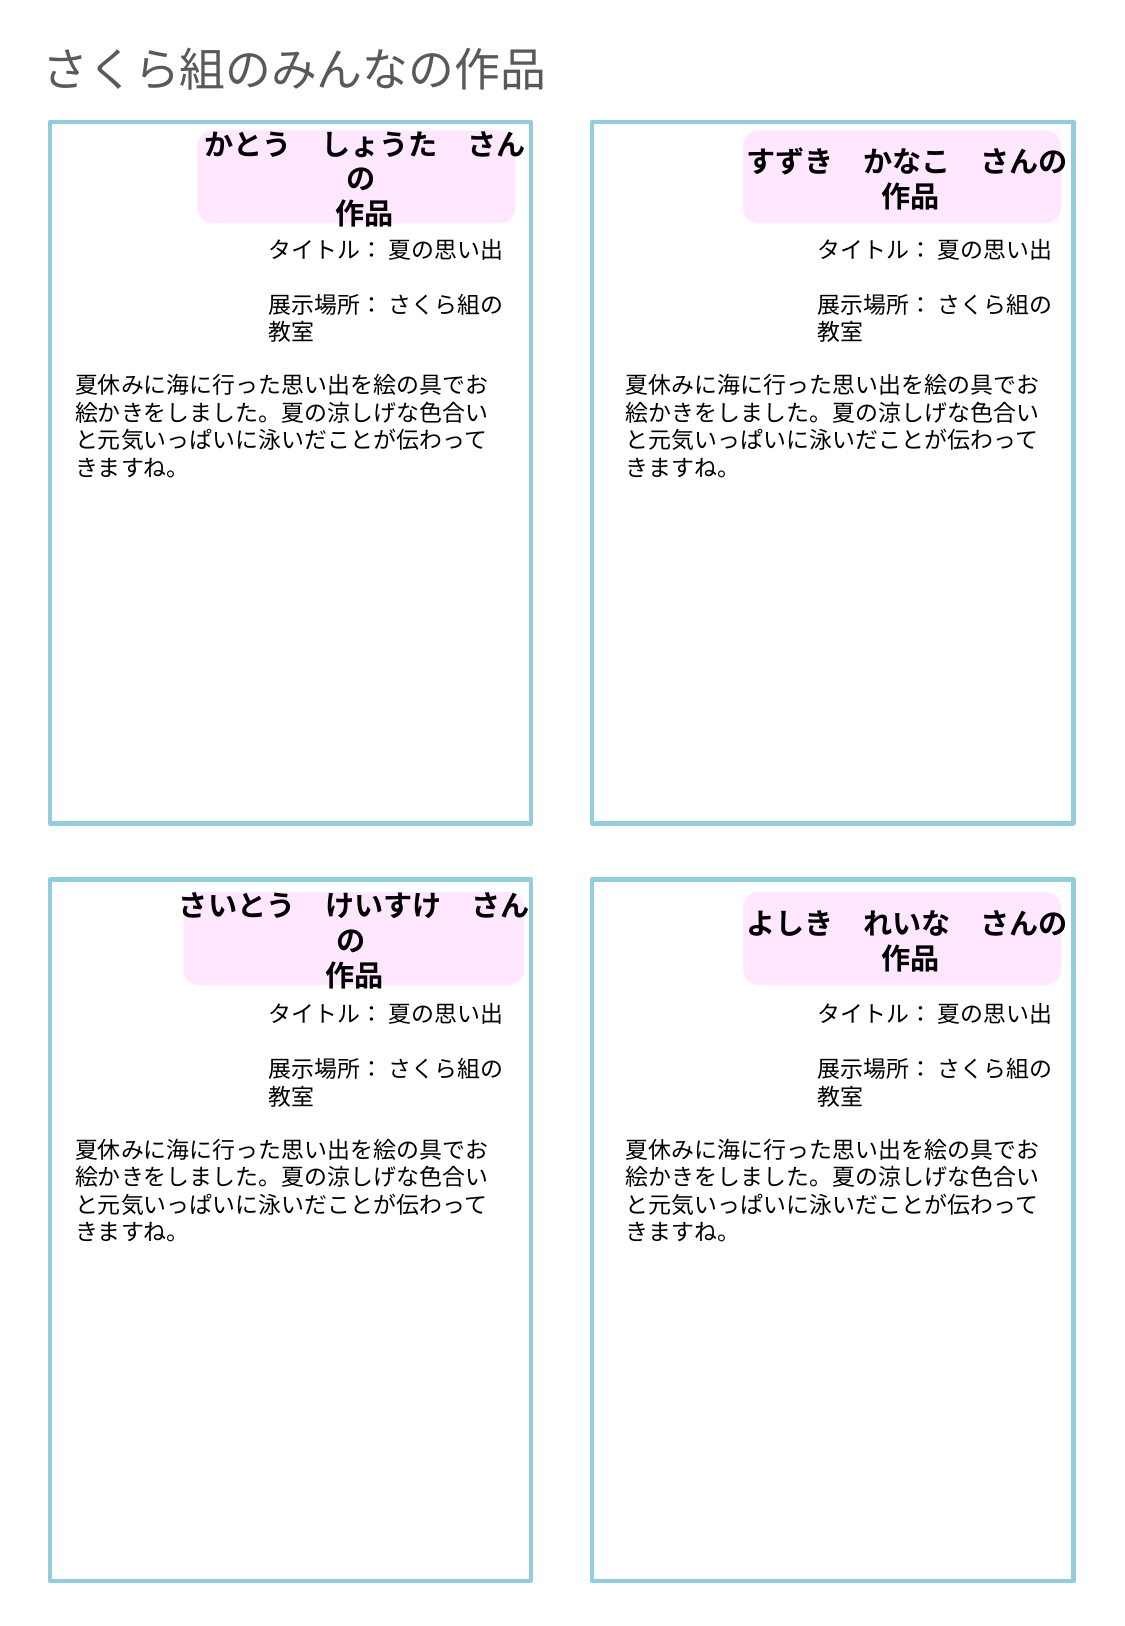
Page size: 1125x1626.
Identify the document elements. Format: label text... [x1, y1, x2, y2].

text_box タイトル： 夏の思い出 展示場所： さくら組の教室 [255, 232, 536, 352]
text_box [729, 130, 1092, 224]
text_box さくら組のみんなの作品 [29, 33, 560, 103]
text_box [590, 120, 1076, 826]
text_box タイトル： 夏の思い出 展示場所： さくら組の教室 [803, 994, 1084, 1117]
text_box タイトル： 夏の思い出 展示場所： さくら組の教室 [255, 994, 536, 1117]
text_box 夏休みに海に行った思い出を絵の具でお絵かきをしました。夏の涼しげな色合いと元気いっぱいに泳いだことが伝わってきますね。 [61, 1128, 516, 1253]
text_box [590, 877, 1076, 1583]
text_box 夏休みに海に行った思い出を絵の具でお絵かきをしました。夏の涼しげな色合いと元気いっぱいに泳いだことが伝わってきますね。 [612, 1128, 1066, 1253]
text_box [183, 130, 547, 224]
text_box [48, 120, 533, 826]
text_box 夏休みに海に行った思い出を絵の具でお絵かきをしました。夏の涼しげな色合いと元気いっぱいに泳いだことが伝わってきますね。 [61, 364, 516, 488]
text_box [160, 891, 549, 986]
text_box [729, 891, 1092, 986]
text_box [48, 877, 533, 1583]
text_box タイトル： 夏の思い出 展示場所： さくら組の教室 [803, 232, 1084, 352]
text_box 夏休みに海に行った思い出を絵の具でお絵かきをしました。夏の涼しげな色合いと元気いっぱいに泳いだことが伝わってきますね。 [612, 364, 1066, 488]
